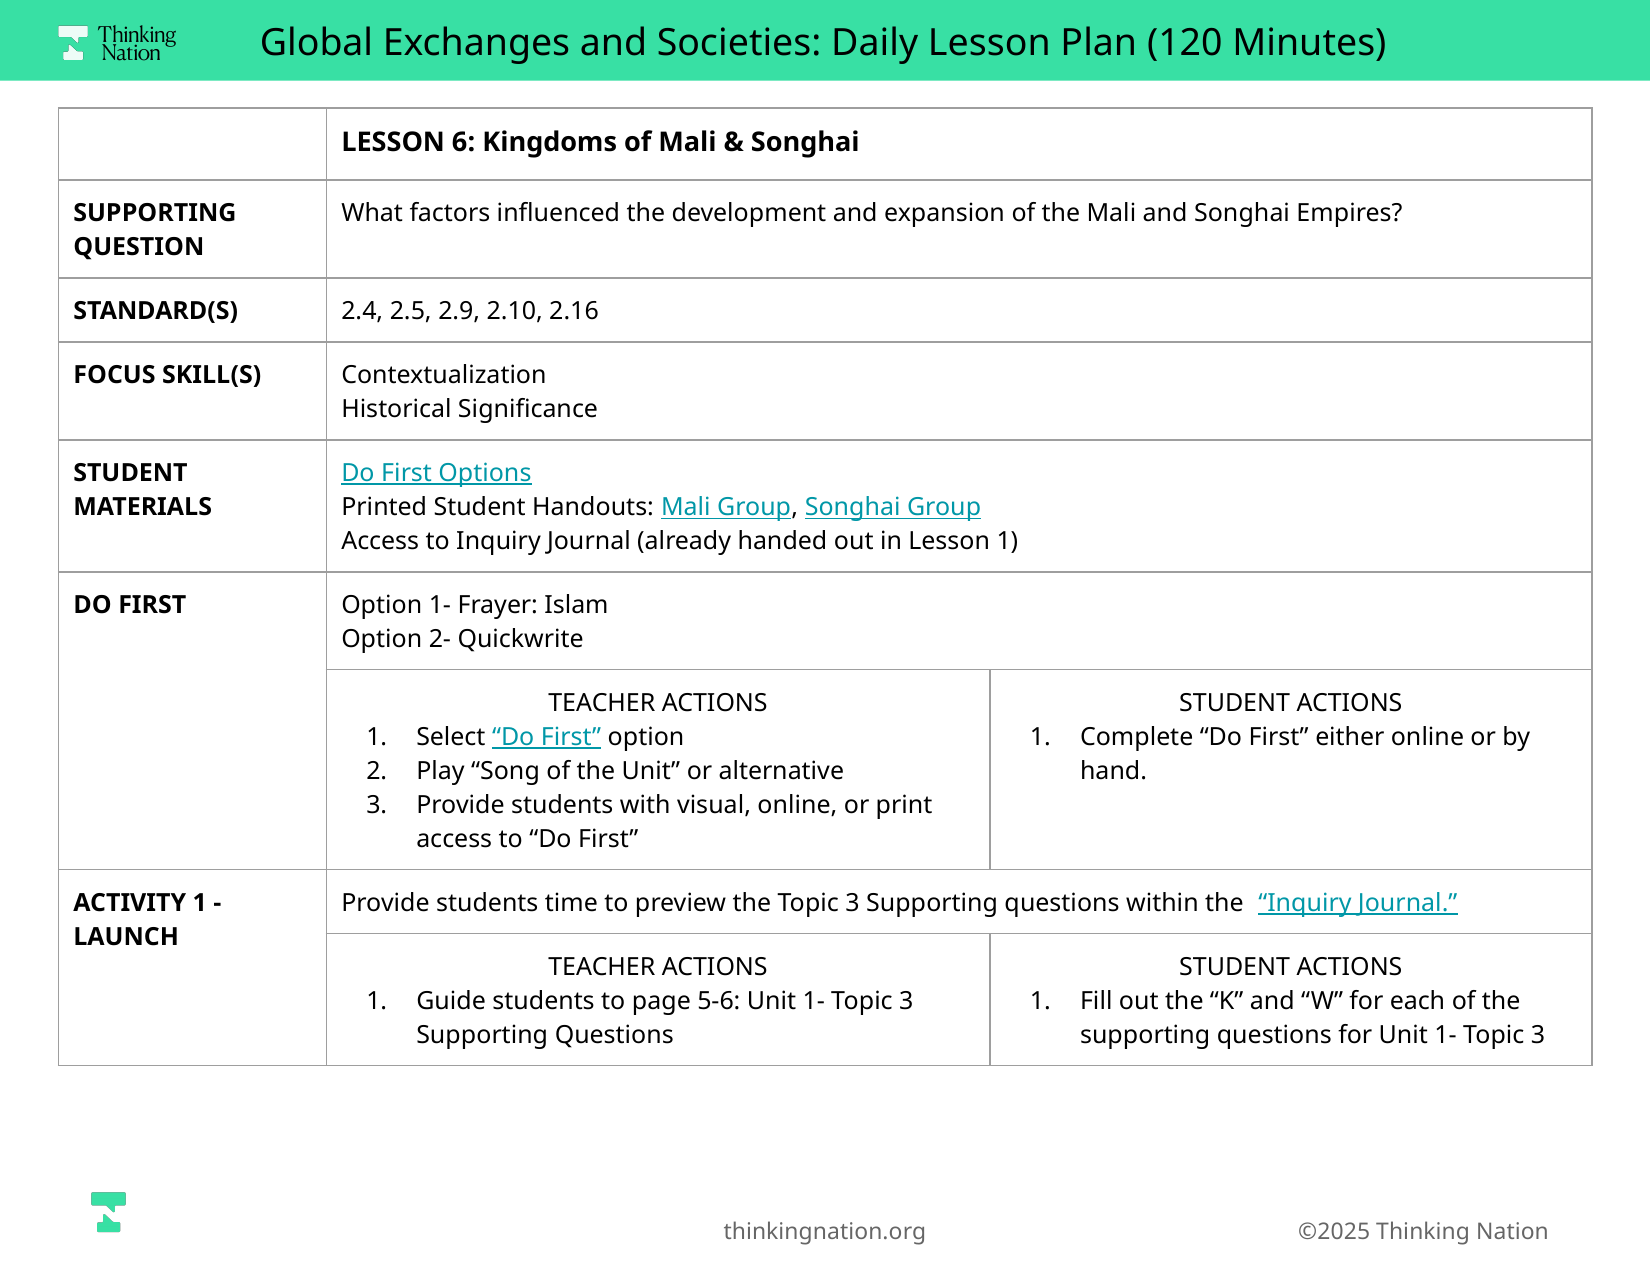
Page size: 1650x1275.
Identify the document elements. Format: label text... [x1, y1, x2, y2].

table_cell TEACHER ACTIONS Select “Do First” option Play “Song of the Unit” or alternative Provide students with visual, online, or print access to “Do First” [327, 670, 989, 869]
table_cell Provide students time to preview the Topic 3 Supporting questions within the “Inquiry Journal.” [327, 870, 1591, 933]
table_cell What factors influenced the development and expansion of the Mali and Songhai Empires? [327, 181, 1591, 277]
table_cell Option 1- Frayer: Islam Option 2- Quickwrite [327, 573, 1591, 669]
table_cell STUDENT ACTIONS Complete “Do First” either online or by hand. [991, 670, 1591, 869]
table_cell Do First Options Printed Student Handouts: Mali Group, Songhai Group Access to Inquiry Journal (already handed out in Lesson 1) [327, 441, 1591, 571]
picture [45, 14, 180, 85]
text_box Global Exchanges and Societies: Daily Lesson Plan (120 Minutes) [0, 0, 1650, 81]
table_header [59, 109, 326, 179]
table_cell Contextualization Historical Significance [327, 343, 1591, 439]
picture [80, 1184, 136, 1240]
table_cell SUPPORTING QUESTION [59, 181, 326, 277]
table_cell FOCUS SKILL(S) [59, 343, 326, 439]
table_cell STUDENT ACTIONS Fill out the “K” and “W” for each of the supporting questions for Unit 1- Topic 3 [991, 934, 1591, 1065]
text_box ©2025 Thinking Nation [1174, 1200, 1566, 1240]
table_header LESSON 6: Kingdoms of Mali & Songhai [327, 109, 1591, 179]
table_cell TEACHER ACTIONS Guide students to page 5-6: Unit 1- Topic 3 Supporting Questions [327, 934, 989, 1065]
table_cell STUDENT MATERIALS [59, 441, 326, 571]
table_cell STANDARD(S) [59, 279, 326, 341]
table_cell DO FIRST [59, 573, 326, 869]
table_cell ACTIVITY 1 - LAUNCH [59, 870, 326, 1065]
table_cell 2.4, 2.5, 2.9, 2.10, 2.16 [327, 279, 1591, 341]
text_box thinkingnation.org [629, 1200, 1021, 1240]
